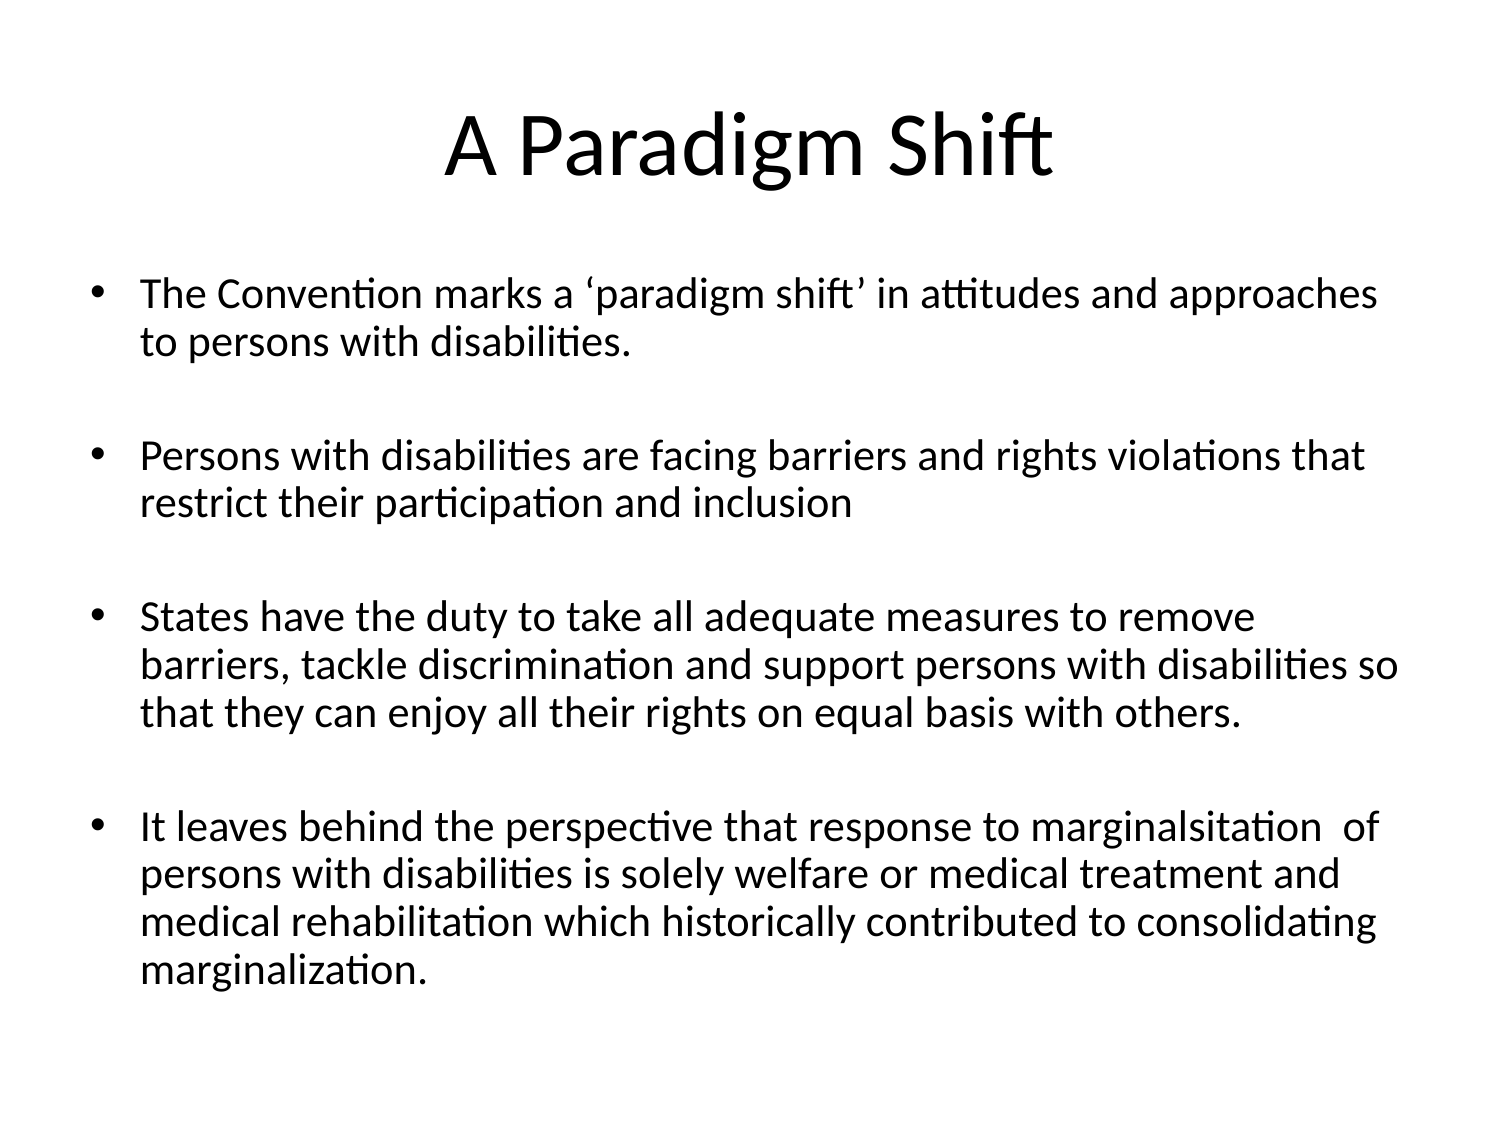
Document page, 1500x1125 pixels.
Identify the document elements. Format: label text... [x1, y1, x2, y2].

list The Convention marks a ‘paradigm shift’ in attitudes and approaches to persons with disabilities. Persons with disabilities are facing barriers and rights violations that restrict their participation and inclusion States have the duty to take all adequate measures to remove barriers, tackle discrimination and support persons with disabilities so that they can enjoy all their rights on equal basis with others. It leaves behind the perspective that response to marginalsitation of persons with disabilities is solely welfare or medical treatment and medical rehabilitation which historically contributed to consolidating marginalization. [75, 262, 1425, 1005]
title A Paradigm Shift [75, 45, 1425, 233]
